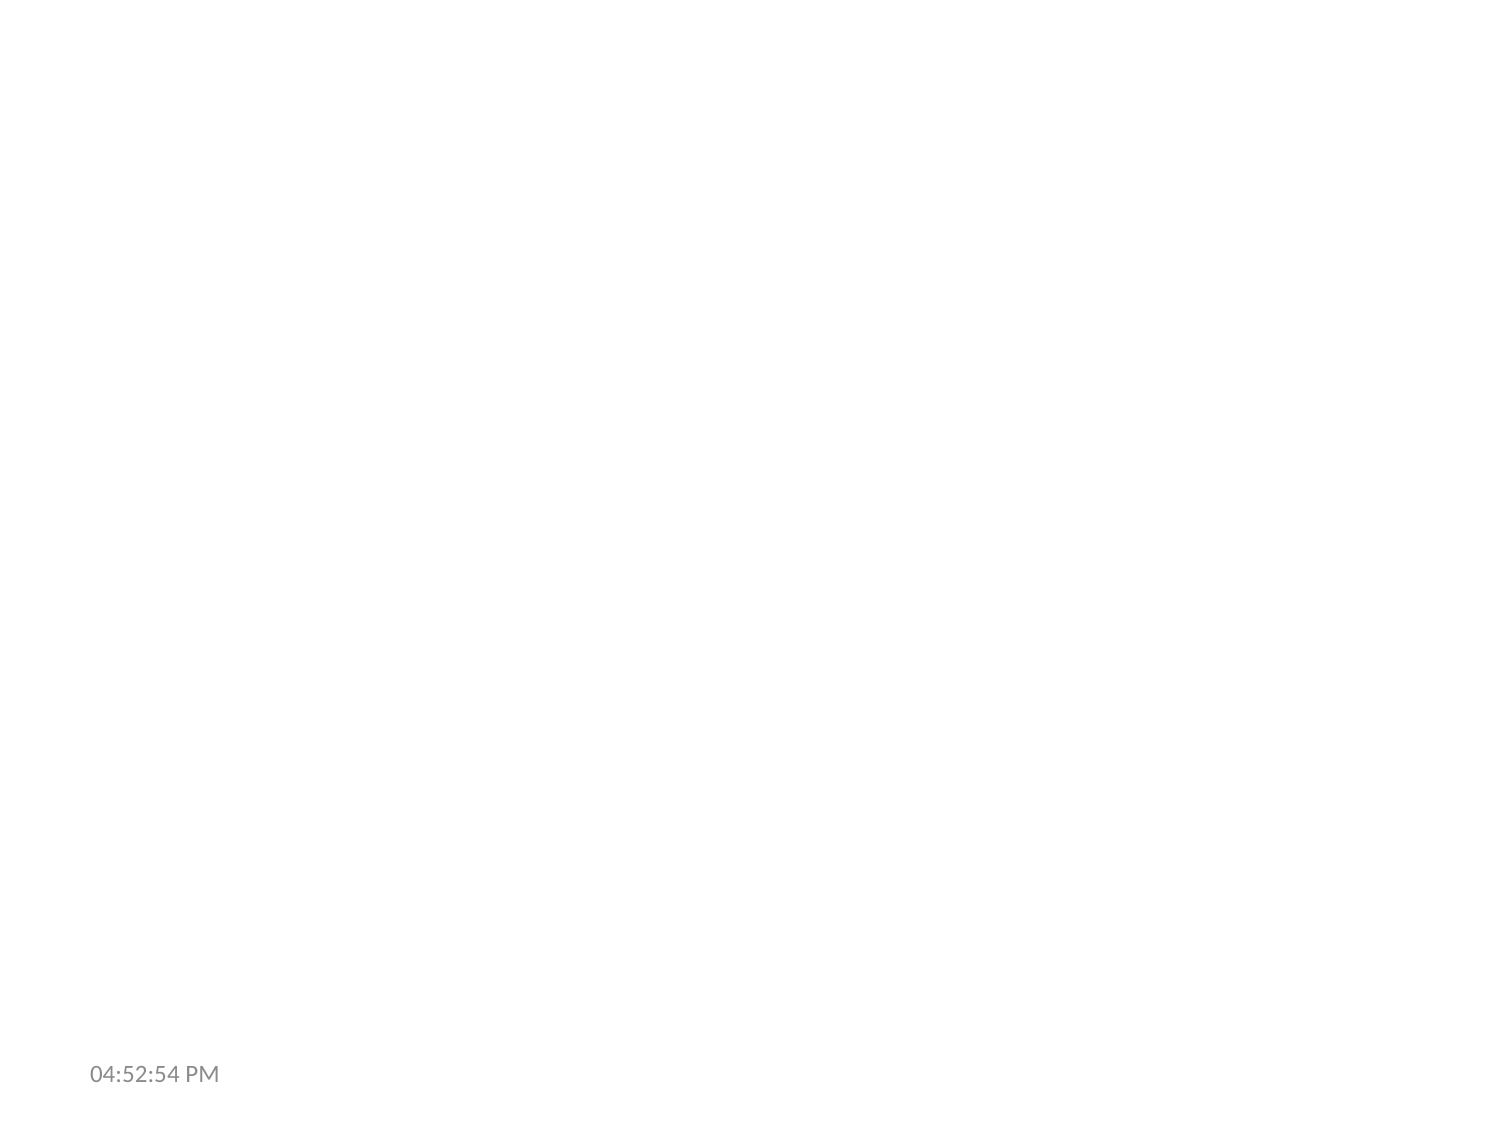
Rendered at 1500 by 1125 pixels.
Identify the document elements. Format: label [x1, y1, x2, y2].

slide_number [75, 1042, 425, 1103]
